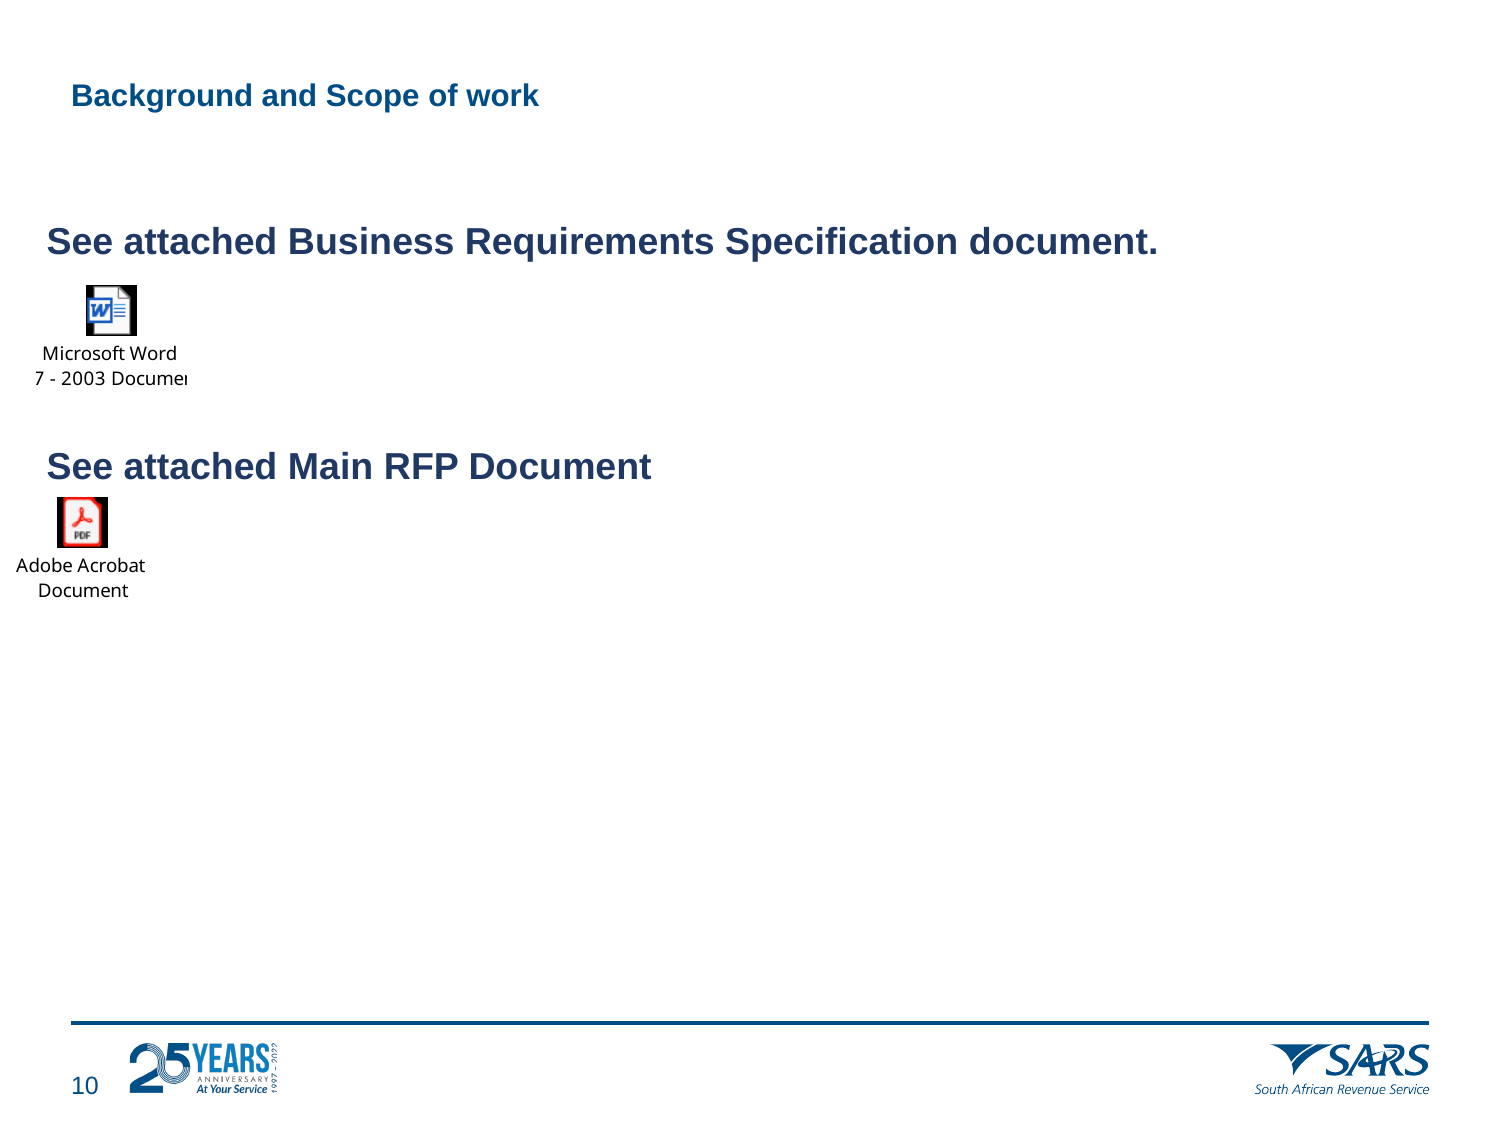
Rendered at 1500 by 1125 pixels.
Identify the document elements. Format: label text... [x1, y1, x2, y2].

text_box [7, 497, 158, 628]
title Background and Scope of work [56, 72, 1350, 160]
slide_number 9 [56, 1054, 394, 1115]
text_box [36, 285, 187, 416]
text_box See attached Business Requirements Specification document. See attached Main RFP Document [31, 164, 1418, 585]
